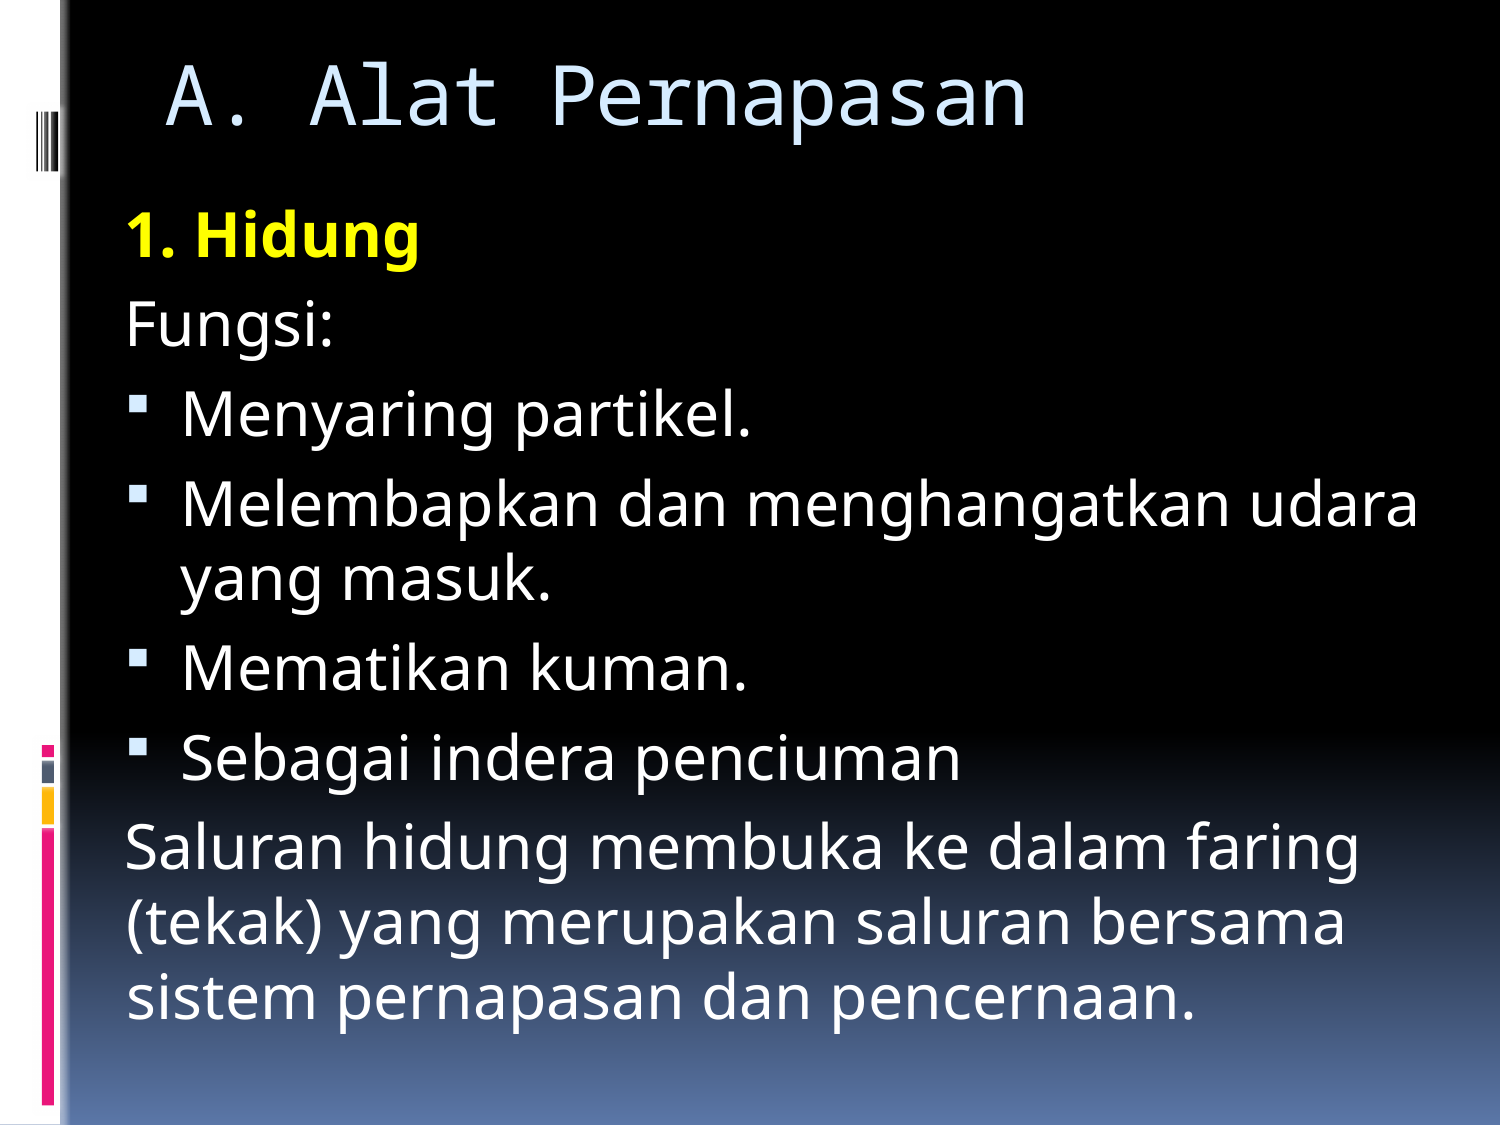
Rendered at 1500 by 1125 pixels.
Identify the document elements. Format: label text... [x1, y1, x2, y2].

list 1. Hidung Fungsi: Menyaring partikel. Melembapkan dan menghangatkan udara yang masuk. Mematikan kuman. Sebagai indera penciuman Saluran hidung membuka ke dalam faring (tekak) yang merupakan saluran bersama sistem pernapasan dan pencernaan. [98, 187, 1454, 1090]
title A. Alat Pernapasan [150, 35, 1425, 186]
